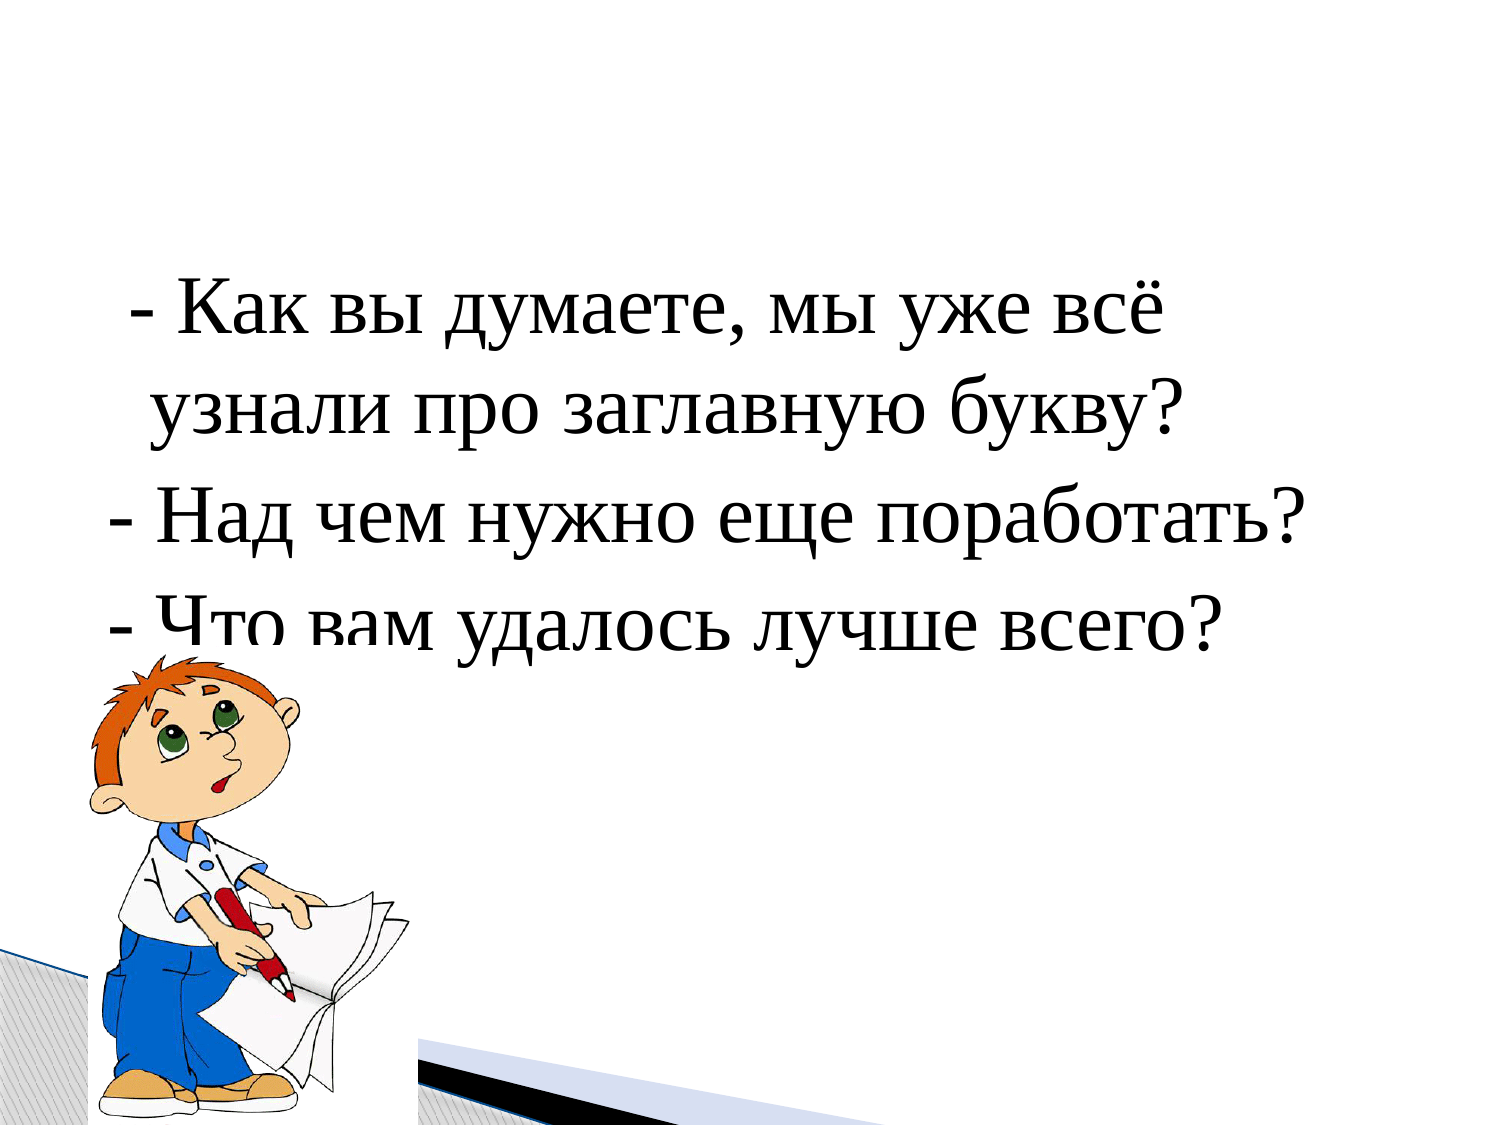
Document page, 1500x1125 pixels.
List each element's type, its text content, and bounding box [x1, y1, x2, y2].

list - Как вы думаете, мы уже всё узнали про заглавную букву? - Над чем нужно еще поработать? - Что вам удалось лучше всего? [75, 243, 1425, 986]
picture [88, 644, 418, 1125]
